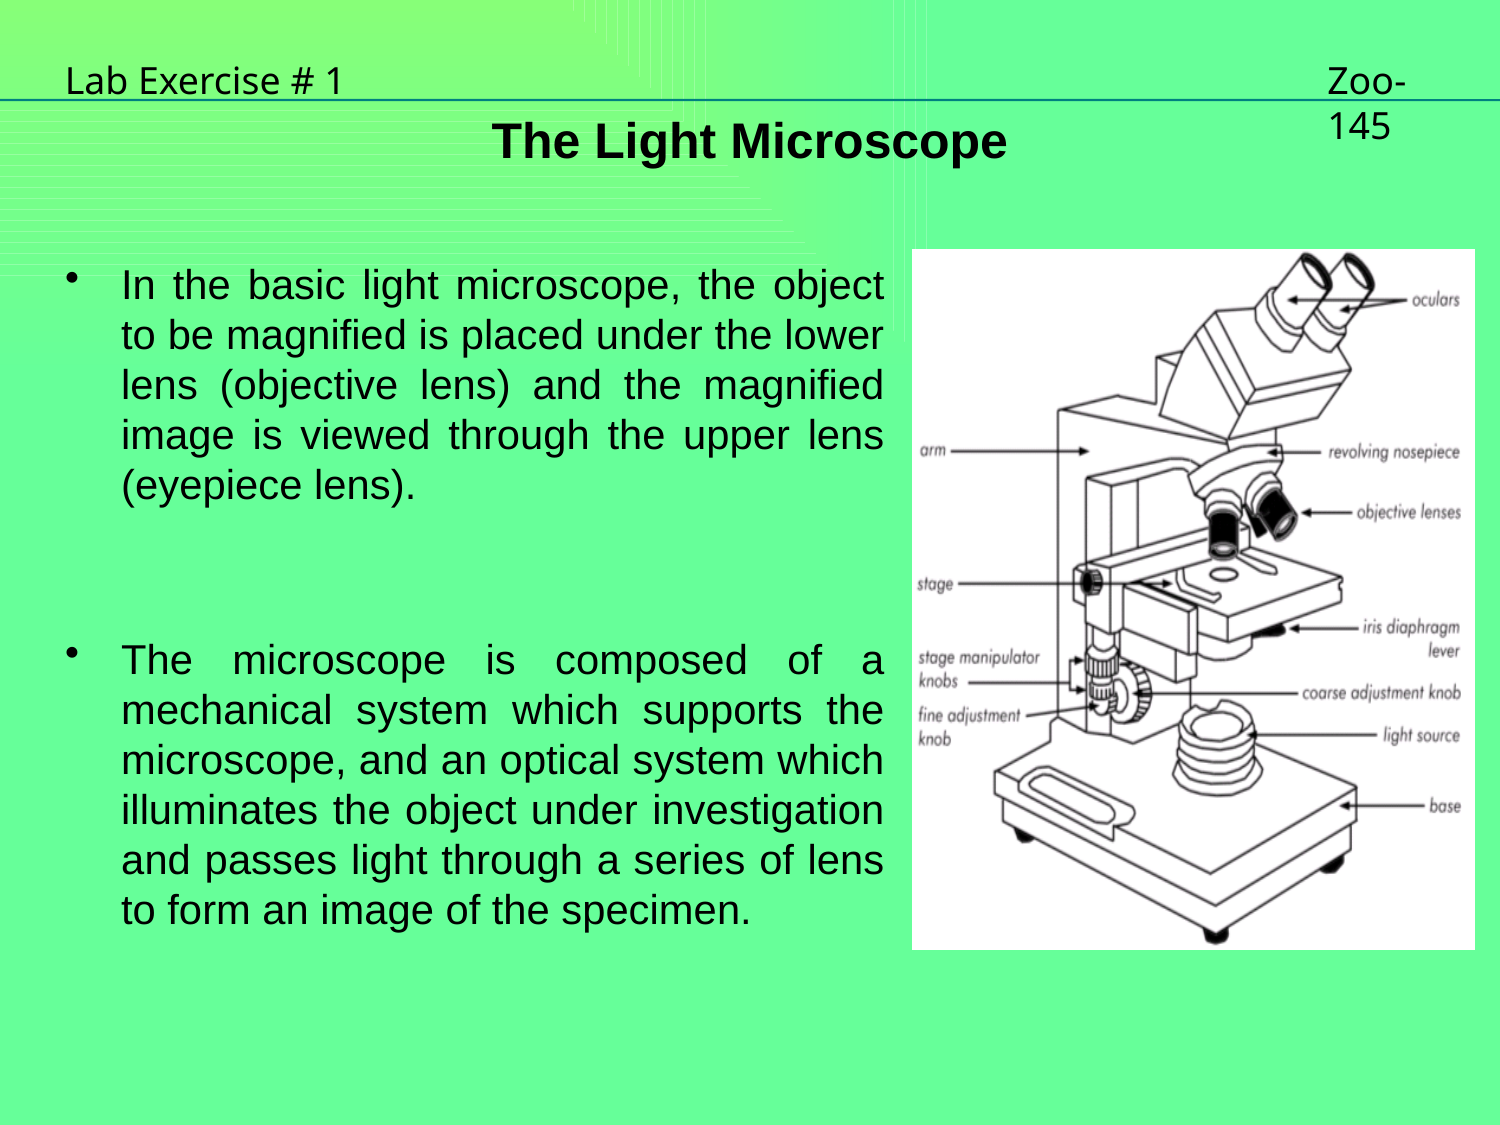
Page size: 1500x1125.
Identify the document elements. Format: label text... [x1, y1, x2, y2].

text_box Lab Exercise # 1 [50, 100, 400, 110]
title The Light Microscope [74, 44, 1426, 233]
text_box Lab Exercise # 1 [50, 49, 400, 99]
text_box Zoo- 145 [1312, 49, 1475, 100]
text_box Zoo- 145 [1312, 101, 1475, 155]
picture [912, 249, 1476, 951]
list In the basic light microscope, the object to be magnified is placed under the lower lens (objective lens) and the magnified image is viewed through the upper lens (eyepiece lens). The microscope is composed of a mechanical system which supports the microscope, and an optical system which illuminates the object under investigation and passes light through a series of lens to form an image of the specimen. [49, 249, 901, 1007]
